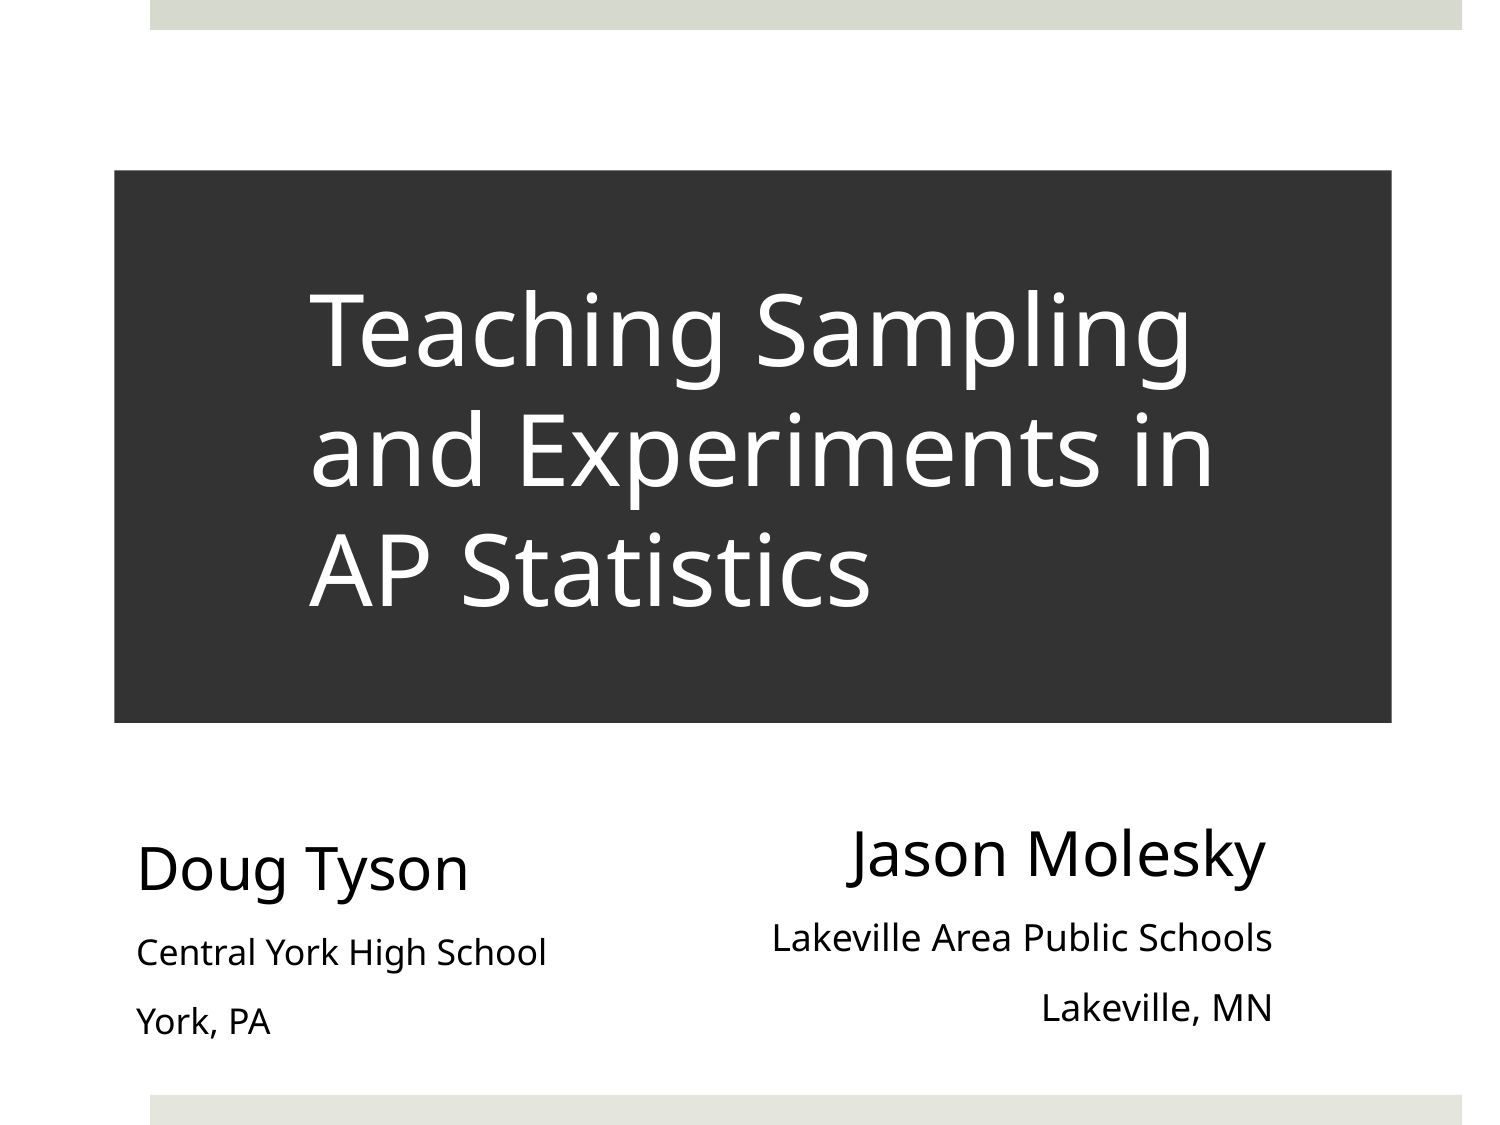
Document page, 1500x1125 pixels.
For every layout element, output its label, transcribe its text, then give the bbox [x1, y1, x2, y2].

subtitle Doug Tyson Central York High School York, PA [87, 808, 606, 1058]
text_box Jason Molesky Lakeville Area Public Schools Lakeville, MN [606, 808, 1295, 1058]
title Teaching Sampling and Experiments in AP Statistics [114, 170, 1392, 723]
